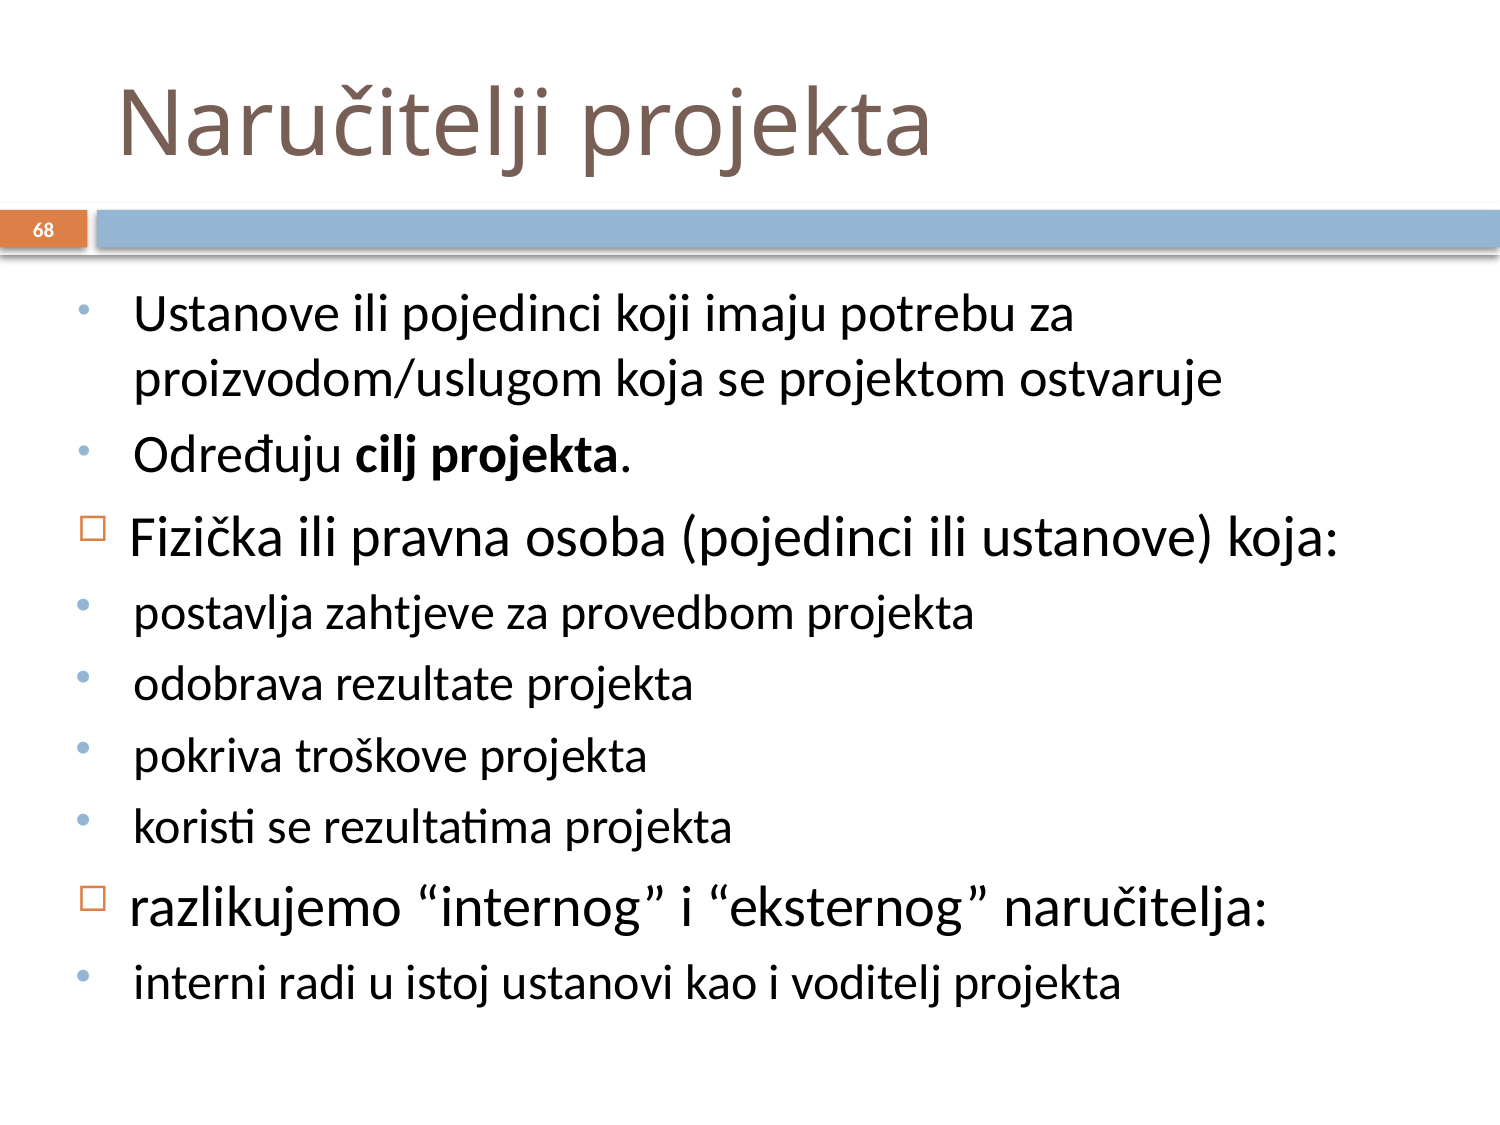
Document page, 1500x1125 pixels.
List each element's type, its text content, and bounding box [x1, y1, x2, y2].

list Ustanove ili pojedinci koji imaju potrebu za proizvodom/uslugom koja se projektom ostvaruje Određuju cilj projekta. Fizička ili pravna osoba (pojedinci ili ustanove) koja: postavlja zahtjeve za provedbom projekta odobrava rezultate projekta pokriva troškove projekta koristi se rezultatima projekta razlikujemo “internog” i “eksternog” naručitelja: interni radi u istoj ustanovi kao i voditelj projekta [62, 269, 1443, 1125]
slide_number 68 [0, 208, 88, 249]
title Naručitelji projekta [100, 37, 1439, 201]
